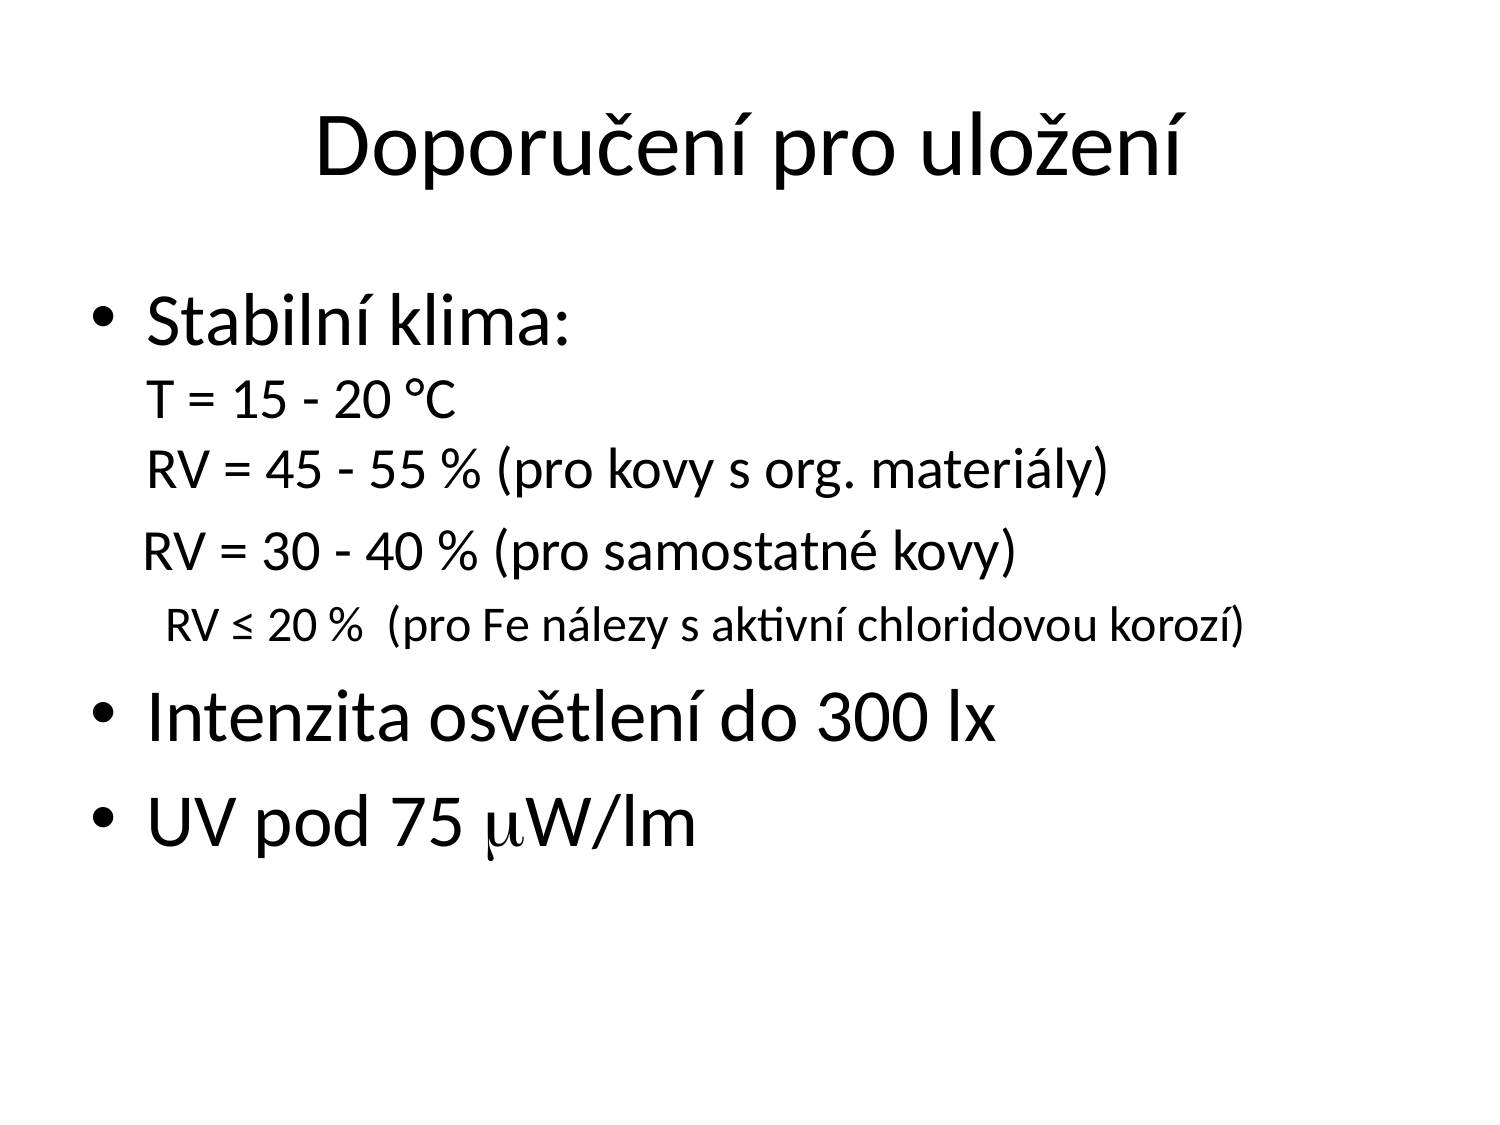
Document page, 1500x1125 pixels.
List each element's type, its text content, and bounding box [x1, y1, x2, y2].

title Doporučení pro uložení [75, 45, 1425, 233]
list Stabilní klima: T = 15 - 20 °C RV = 45 - 55 % (pro kovy s org. materiály) RV = 30 - 40 % (pro samostatné kovy) RV ≤ 20 % (pro Fe nálezy s aktivní chloridovou korozí) Intenzita osvětlení do 300 lx UV pod 75 mW/lm [75, 262, 1425, 1005]
